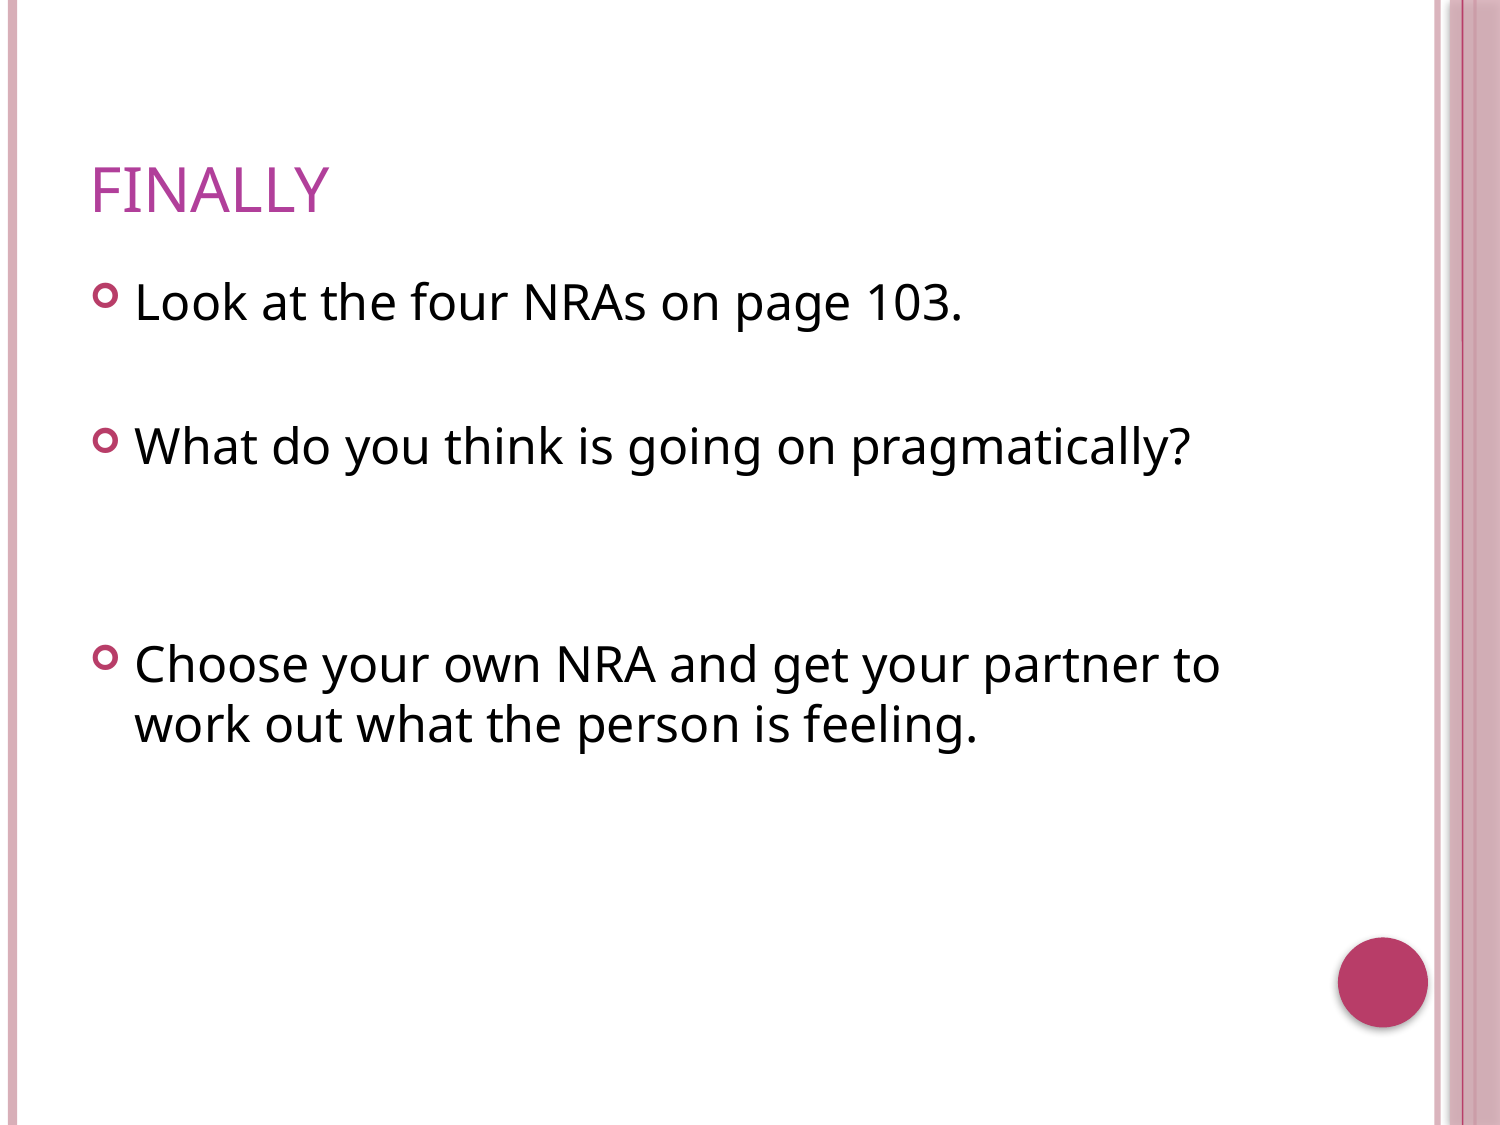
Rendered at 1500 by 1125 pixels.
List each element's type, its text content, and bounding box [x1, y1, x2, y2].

list Look at the four NRAs on page 103. What do you think is going on pragmatically? Choose your own NRA and get your partner to work out what the person is feeling. [75, 262, 1300, 1062]
title Finally [75, 45, 1300, 233]
